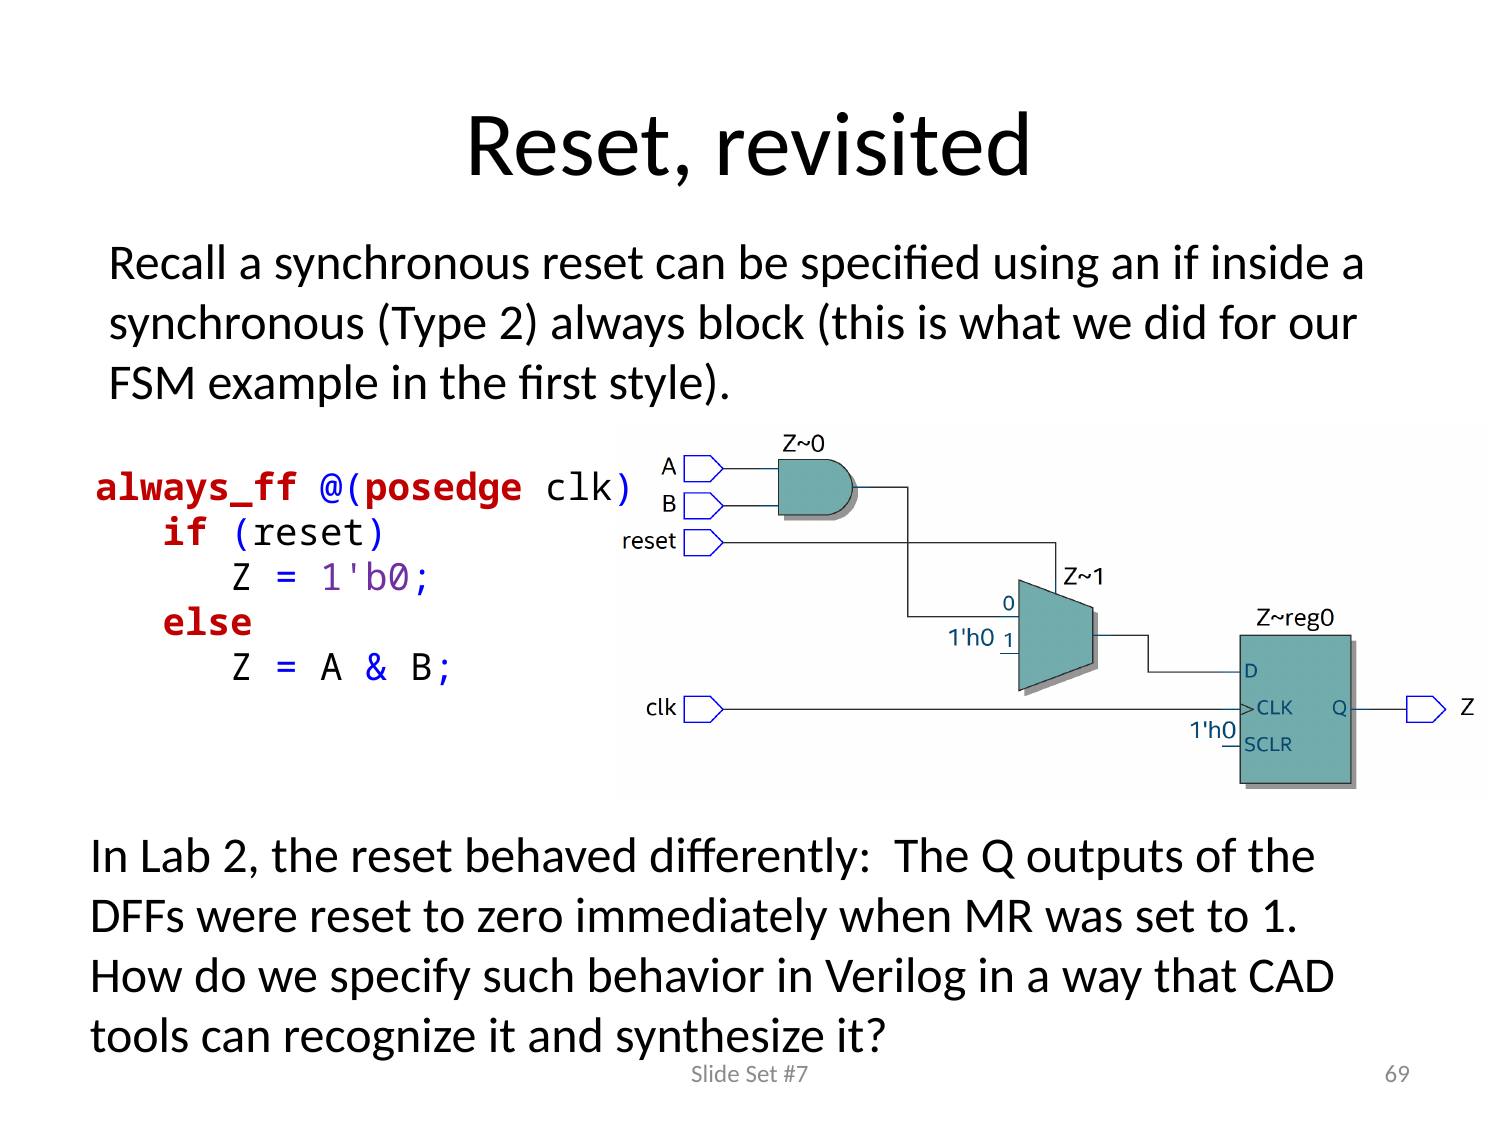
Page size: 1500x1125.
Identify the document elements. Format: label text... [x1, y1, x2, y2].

text_box Recall a synchronous reset can be specified using an if inside a synchronous (Type 2) always block (this is what we did for our FSM example in the first style). [93, 221, 1407, 417]
text_box always_ff @(posedge clk) if (reset) Z = 1'b0; else Z = A & B; [57, 455, 607, 696]
picture [612, 420, 1488, 802]
footer Slide Set #7 [512, 1070, 988, 1103]
title Reset, revisited [75, 45, 1425, 233]
slide_number 69 [1074, 1042, 1425, 1103]
text_box In Lab 2, the reset behaved differently: The Q outputs of the DFFs were reset to zero immediately when MR was set to 1. How do we specify such behavior in Verilog in a way that CAD tools can recognize it and synthesize it? [75, 814, 1388, 1070]
